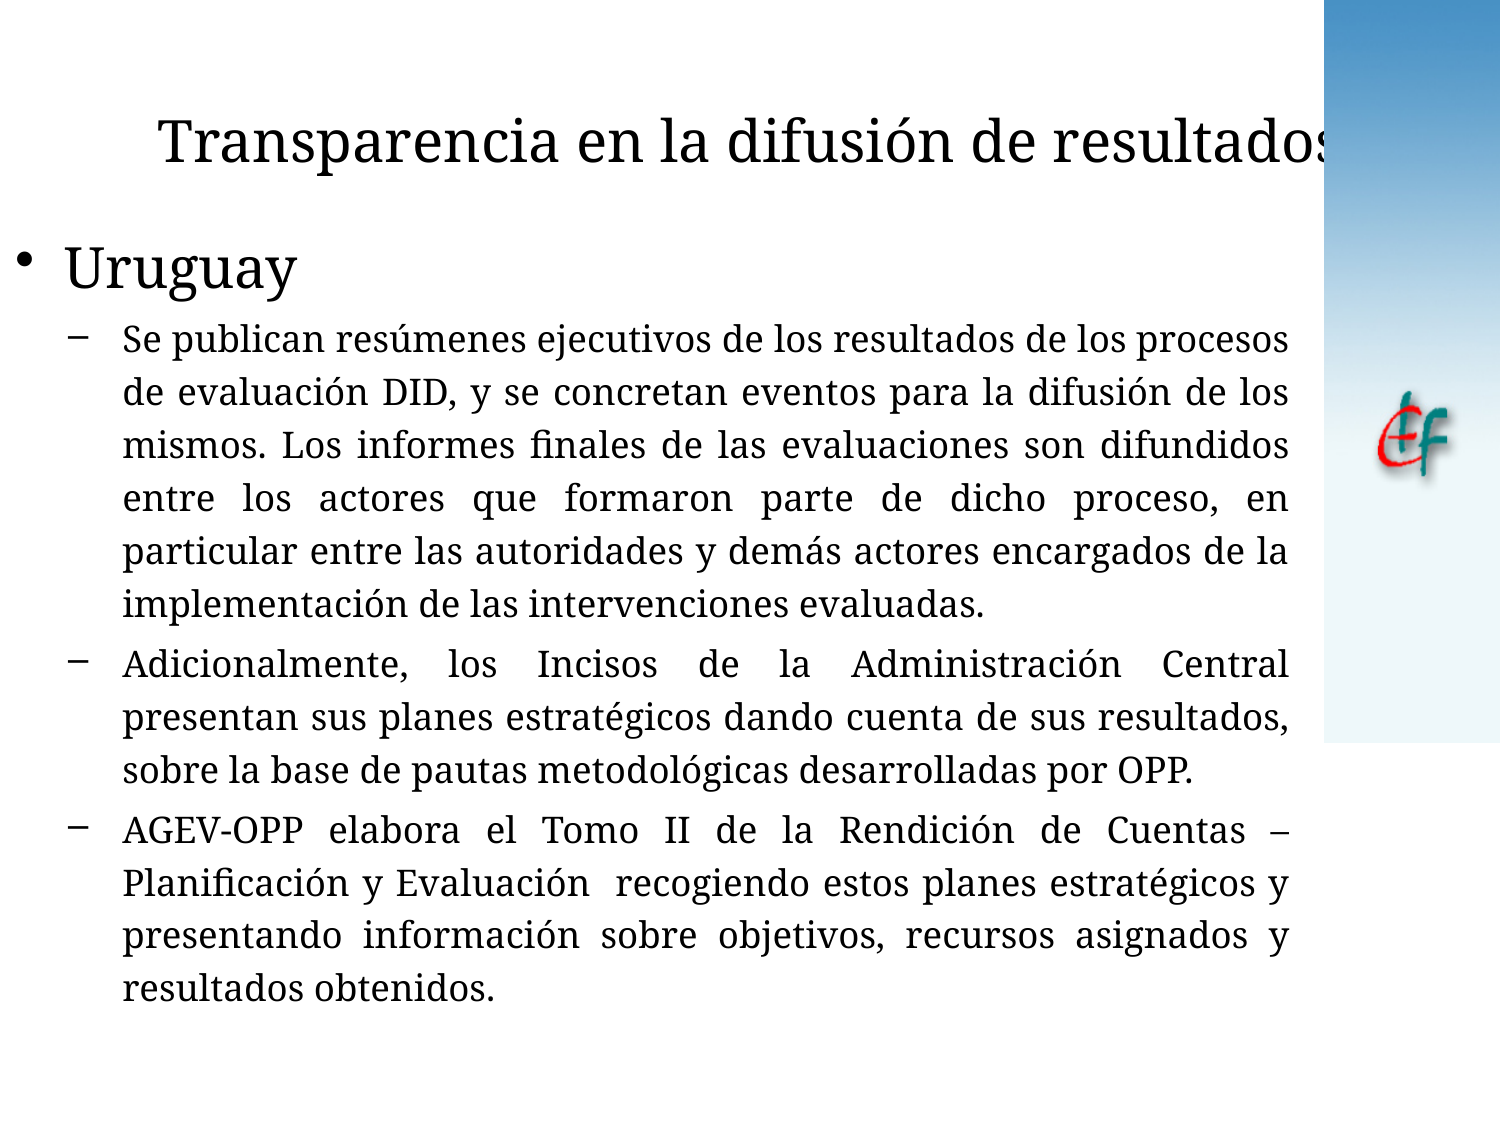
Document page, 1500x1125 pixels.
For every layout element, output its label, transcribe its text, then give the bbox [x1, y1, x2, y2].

title Transparencia en la difusión de resultados [74, 44, 1318, 233]
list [1323, 0, 1500, 743]
list Uruguay Se publican resúmenes ejecutivos de los resultados de los procesos de evaluación DID, y se concretan eventos para la difusión de los mismos. Los informes finales de las evaluaciones son difundidos entre los actores que formaron parte de dicho proceso, en particular entre las autoridades y demás actores encargados de la implementación de las intervenciones evaluadas. Adicionalmente, los Incisos de la Administración Central presentan sus planes estratégicos dando cuenta de sus resultados, sobre la base de pautas metodológicas desarrolladas por OPP. AGEV-OPP elabora el Tomo II de la Rendición de Cuentas – Planificación y Evaluación recogiendo estos planes estratégicos y presentando información sobre objetivos, recursos asignados y resultados obtenidos. [0, 210, 1306, 1102]
